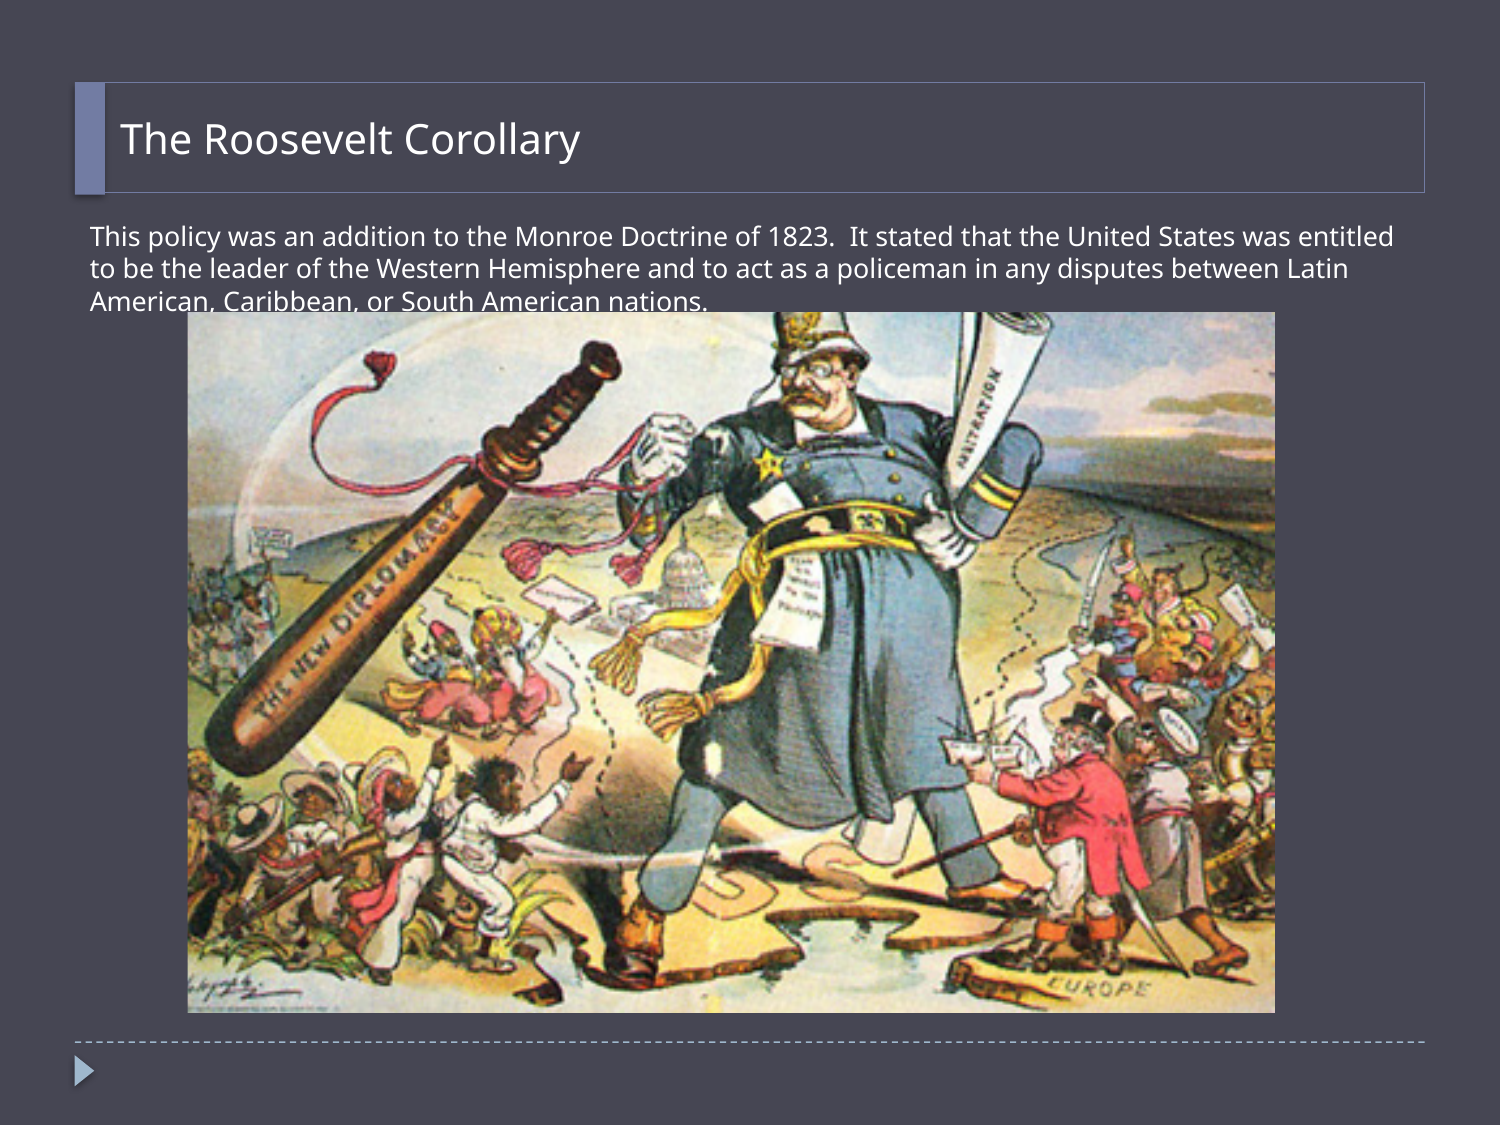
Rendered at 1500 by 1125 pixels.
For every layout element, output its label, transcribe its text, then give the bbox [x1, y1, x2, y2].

title The Roosevelt Corollary [75, 82, 1425, 193]
list This policy was an addition to the Monroe Doctrine of 1823. It stated that the United States was entitled to be the leader of the Western Hemisphere and to act as a policeman in any disputes between Latin American, Caribbean, or South American nations. [75, 212, 1425, 325]
picture [187, 312, 1276, 1014]
